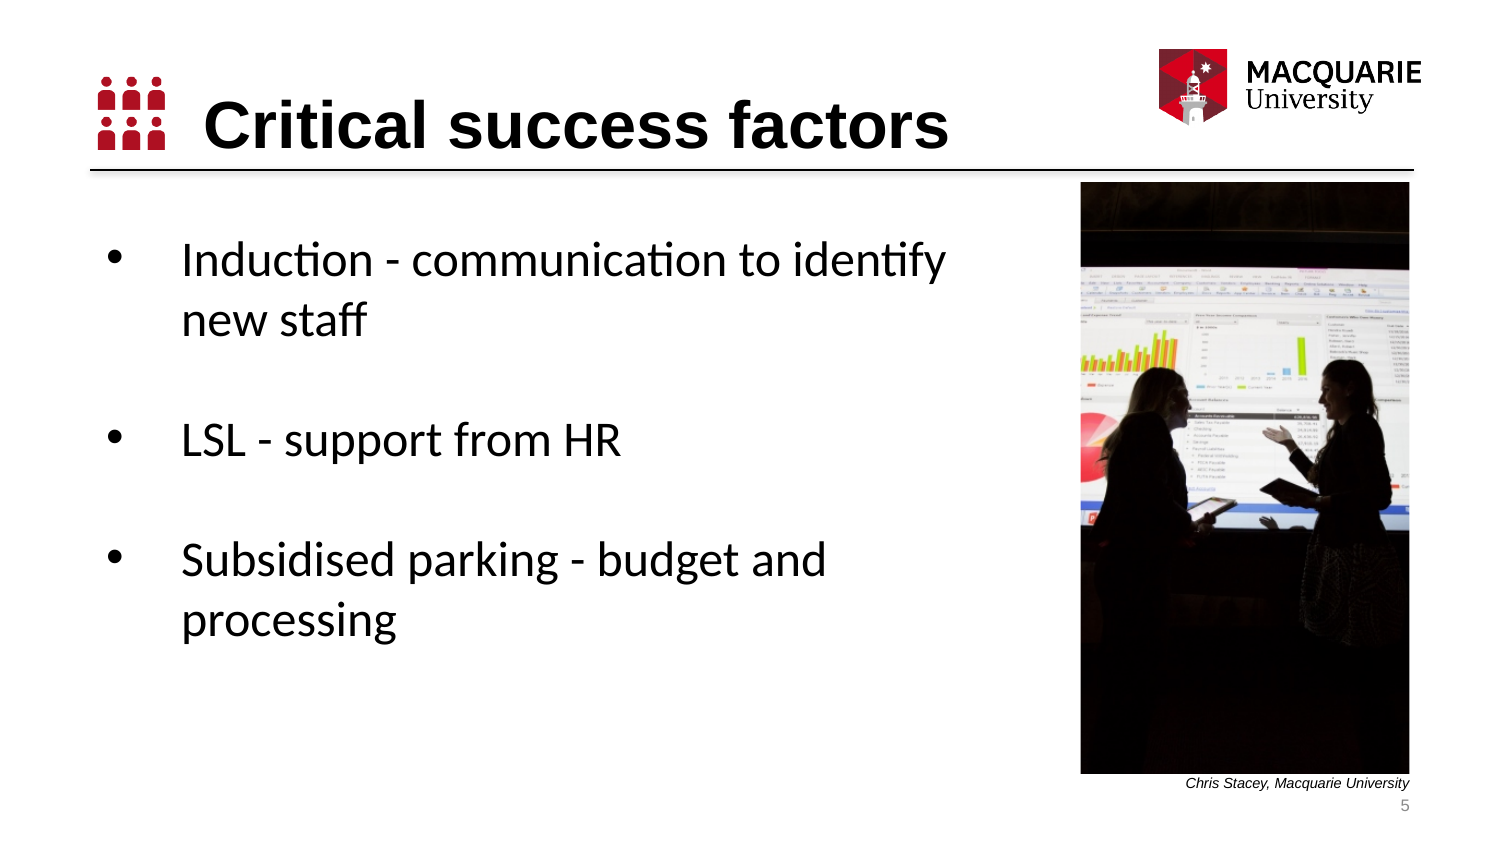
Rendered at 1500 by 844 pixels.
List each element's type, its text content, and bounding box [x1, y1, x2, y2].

picture [91, 73, 171, 153]
picture [1159, 49, 1421, 128]
picture [1080, 182, 1410, 774]
text_box [91, 222, 1075, 762]
title Critical success factors [188, 56, 1114, 170]
text_box Induction - communication to identify new staff LSL - support from HR Subsidised parking - budget and processing [91, 218, 1027, 654]
slide_number 5 [1074, 799, 1425, 827]
text_box Chris Stacey, Macquarie University [1058, 784, 1425, 799]
